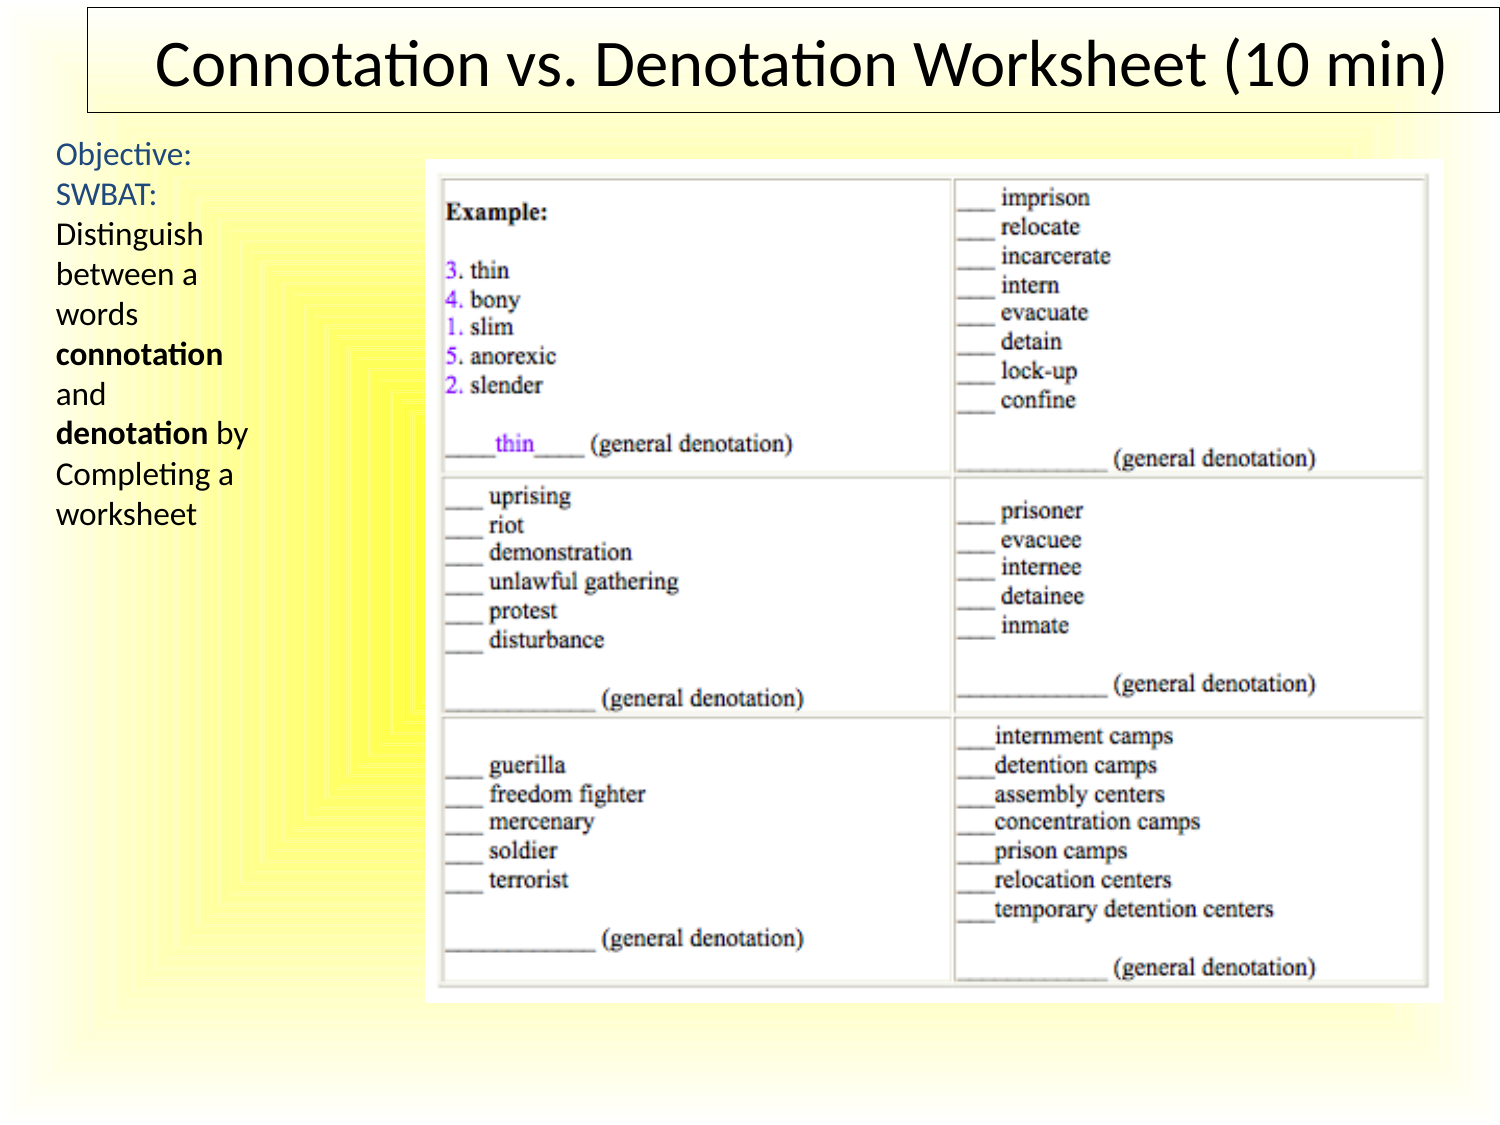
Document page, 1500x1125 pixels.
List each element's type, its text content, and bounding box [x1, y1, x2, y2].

title Connotation vs. Denotation Worksheet (10 min) [87, 7, 1500, 113]
picture [424, 159, 1444, 1003]
text_box Objective: SWBAT: Distinguish between a words connotation and denotation by Completing a worksheet [0, 124, 275, 619]
